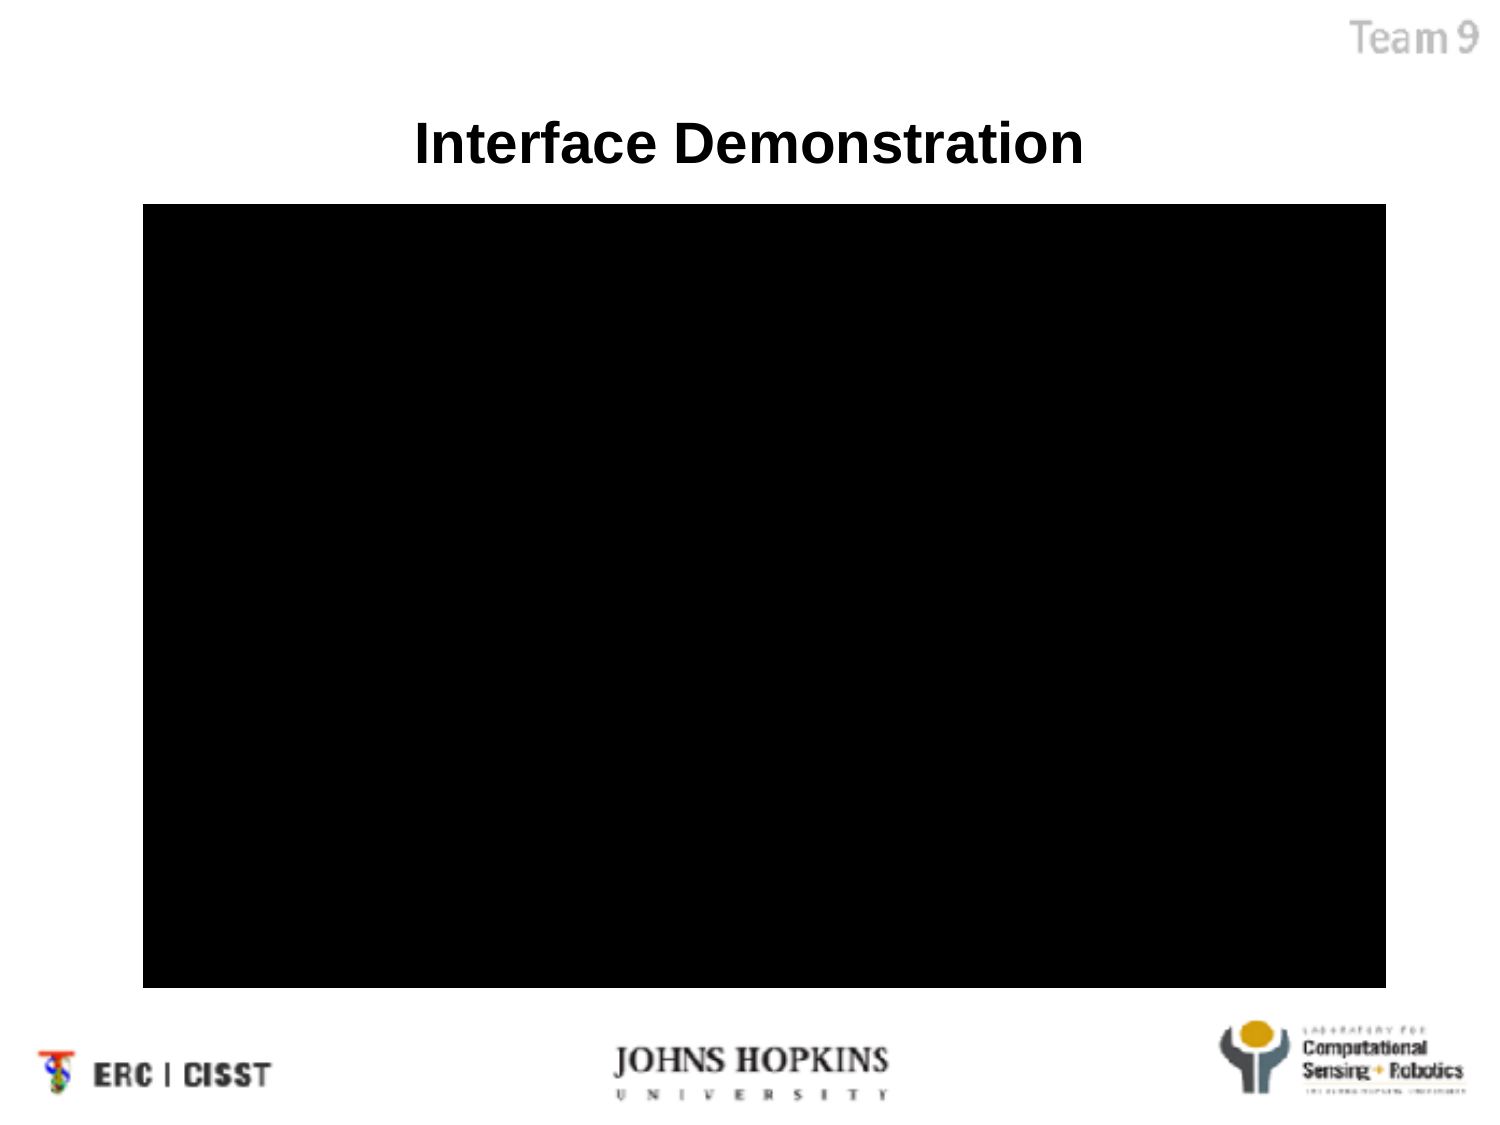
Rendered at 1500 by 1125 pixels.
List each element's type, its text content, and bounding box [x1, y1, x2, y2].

title Interface Demonstration [112, 89, 1388, 191]
picture [0, 0, 1500, 1125]
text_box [142, 203, 1387, 989]
